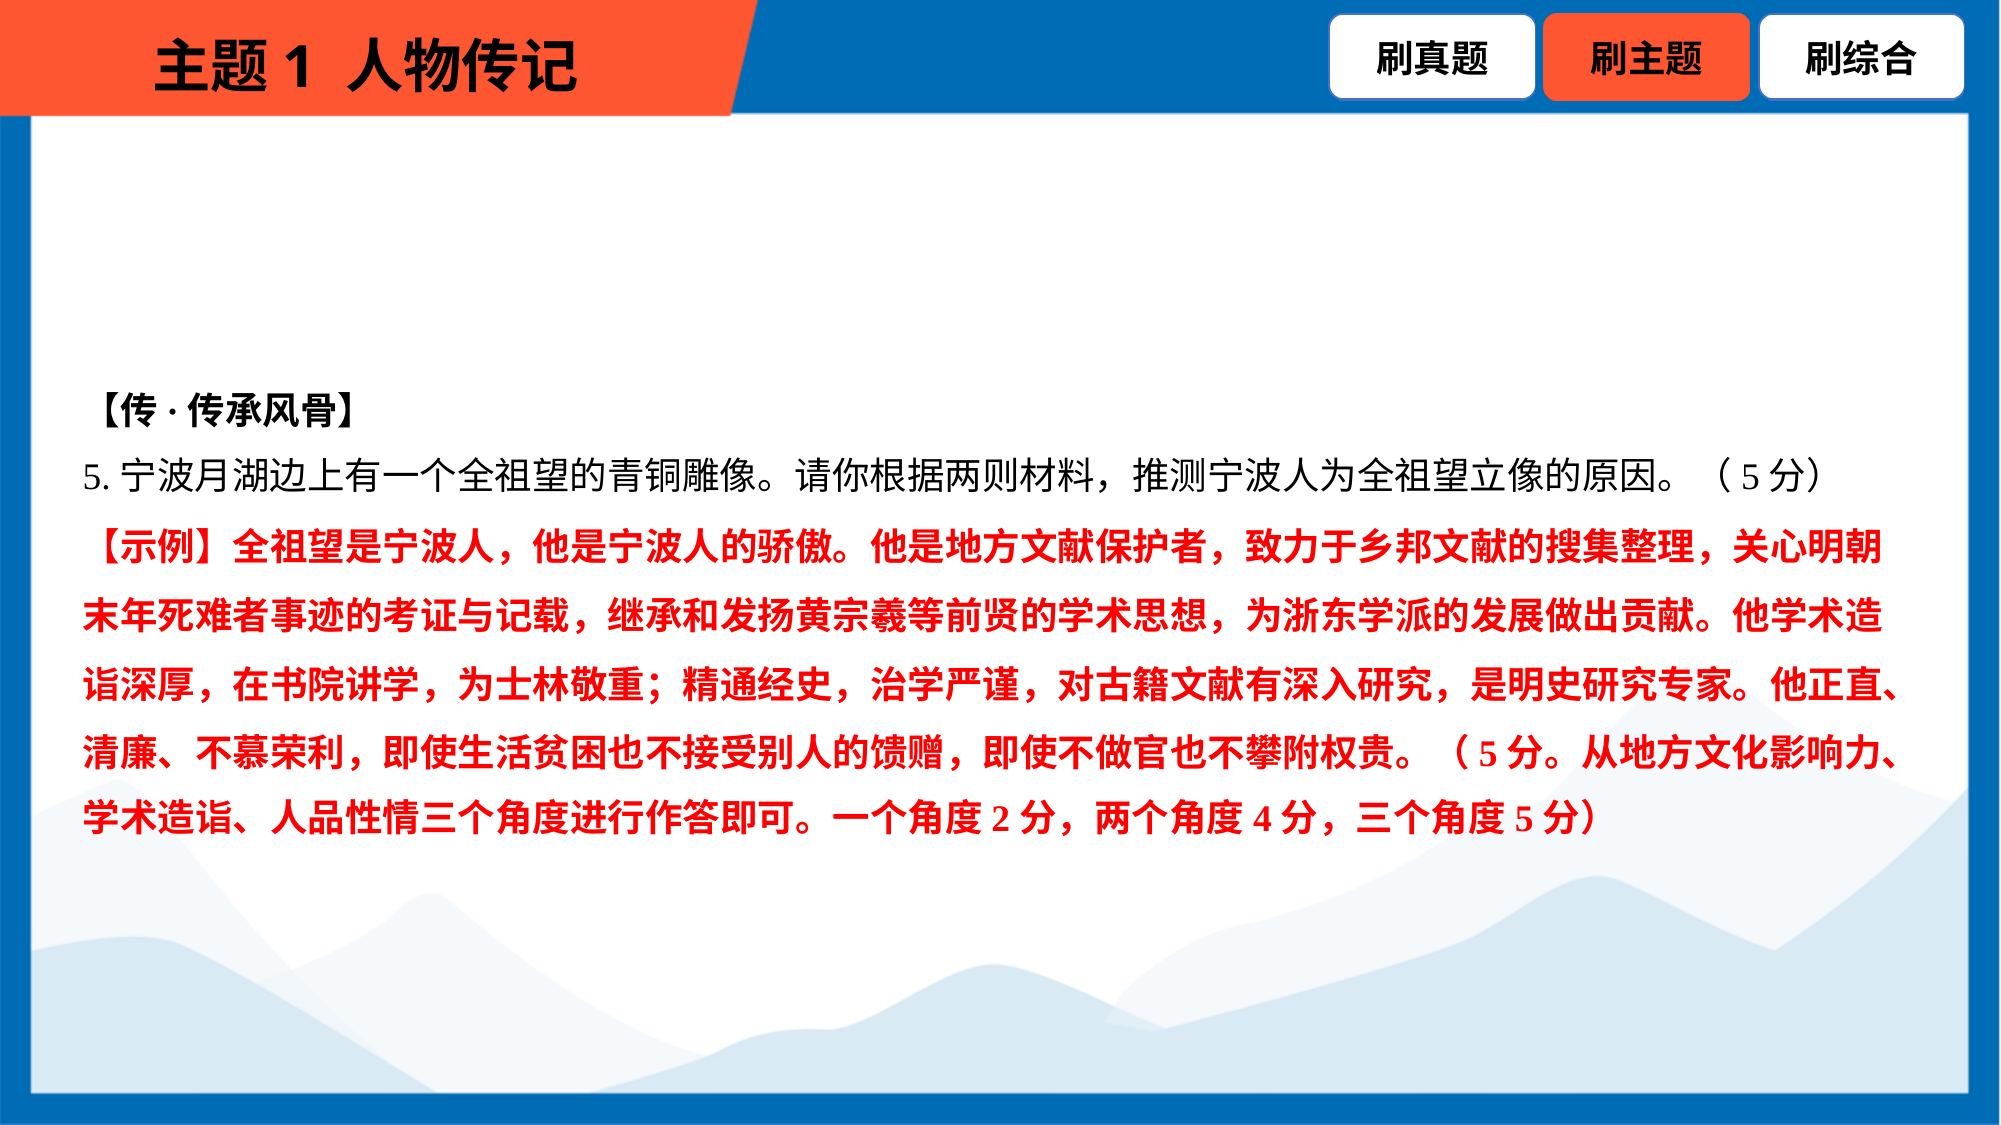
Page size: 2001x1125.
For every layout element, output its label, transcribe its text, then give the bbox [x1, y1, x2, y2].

text_box 【示例】全祖望是宁波人，他是宁波人的骄傲。他是地方文献保护者，致力于乡邦文献的搜集整理，关心明朝 末年死难者事迹的考证与记载，继承和发扬黄宗羲等前贤的学术思想，为浙东学派的发展做出贡献。他学术造 诣深厚，在书院讲学，为士林敬重；精通经史，治学严谨，对古籍文献有深入研究，是明史研究专家。他正直、 清廉、不慕荣利，即使生活贫困也不接受别人的馈赠，即使不做官也不攀附权贵。（5分。从地方文化影响力、 学术造诣、人品性情三个角度进行作答即可。一个角度2分，两个角度4分，三个角度5分） [82, 499, 1917, 833]
text_box 【传·传承风骨】 [82, 367, 1917, 426]
text_box 5.宁波月湖边上有一个全祖望的青铜雕像。请你根据两则材料，推测宁波人为全祖望立像的原因。（5分） [82, 432, 1917, 491]
picture [0, 0, 2000, 1125]
